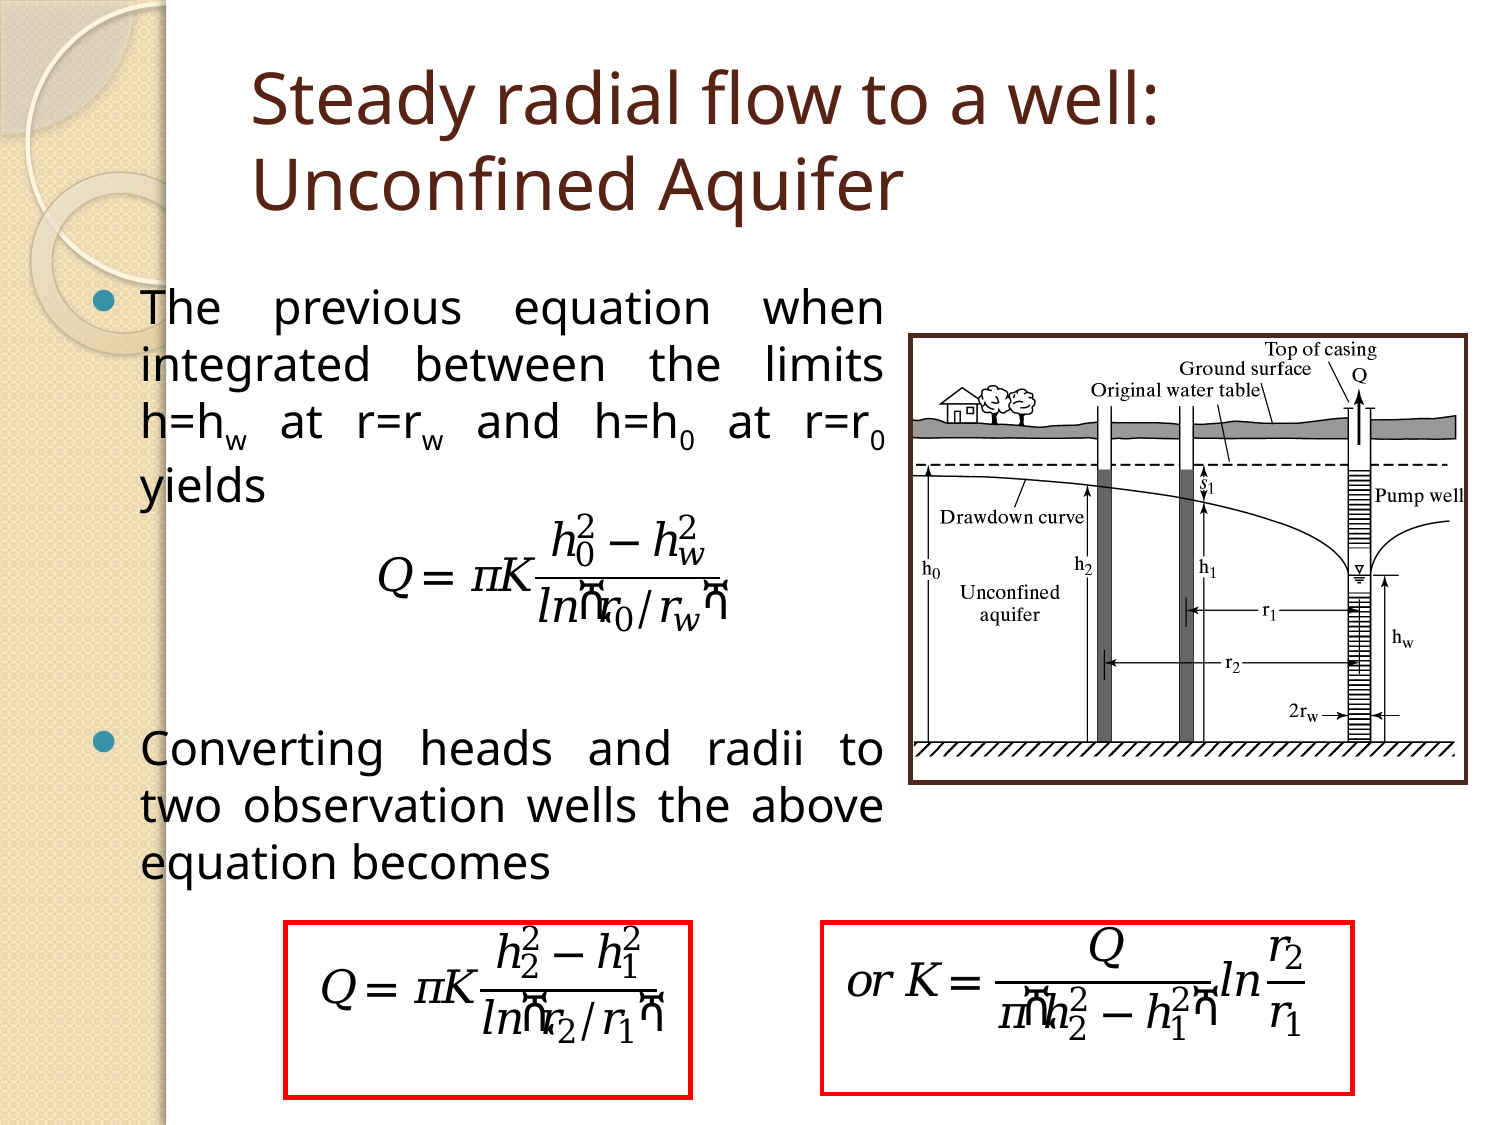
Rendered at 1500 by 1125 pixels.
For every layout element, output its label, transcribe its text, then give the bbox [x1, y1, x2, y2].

title Steady radial flow to a well: Unconfined Aquifer [235, 45, 1466, 233]
picture [287, 924, 689, 1096]
picture [912, 337, 1465, 781]
list The previous equation when integrated between the limits h=hw at r=rw and h=h0 at r=r0 yields Converting heads and radii to two observation wells the above equation becomes [75, 270, 900, 900]
picture [824, 924, 1351, 1092]
picture [346, 512, 748, 684]
